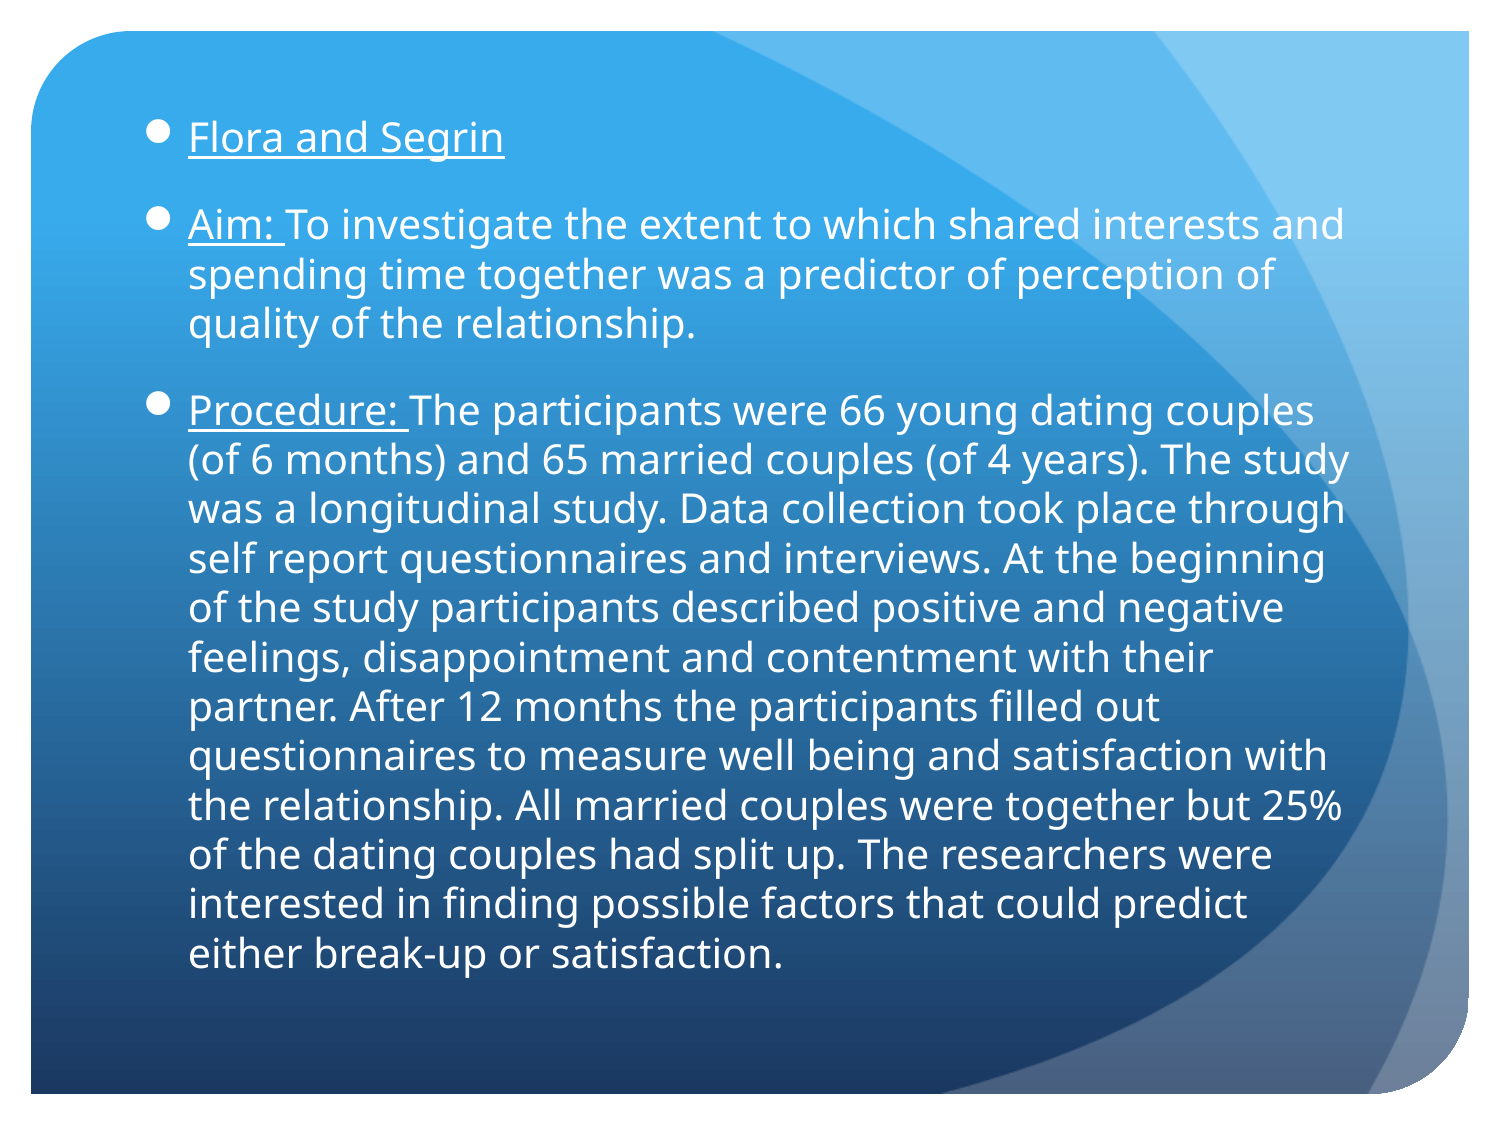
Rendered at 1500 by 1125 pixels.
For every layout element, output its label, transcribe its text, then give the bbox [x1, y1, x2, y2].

list Flora and Segrin Aim: To investigate the extent to which shared interests and spending time together was a predictor of perception of quality of the relationship. Procedure: The participants were 66 young dating couples (of 6 months) and 65 married couples (of 4 years). The study was a longitudinal study. Data collection took place through self report questionnaires and interviews. At the beginning of the study participants described positive and negative feelings, disappointment and contentment with their partner. After 12 months the participants filled out questionnaires to measure well being and satisfaction with the relationship. All married couples were together but 25% of the dating couples had split up. The researchers were interested in finding possible factors that could predict either break-up or satisfaction. [127, 104, 1372, 991]
picture [24, 30, 1473, 1094]
